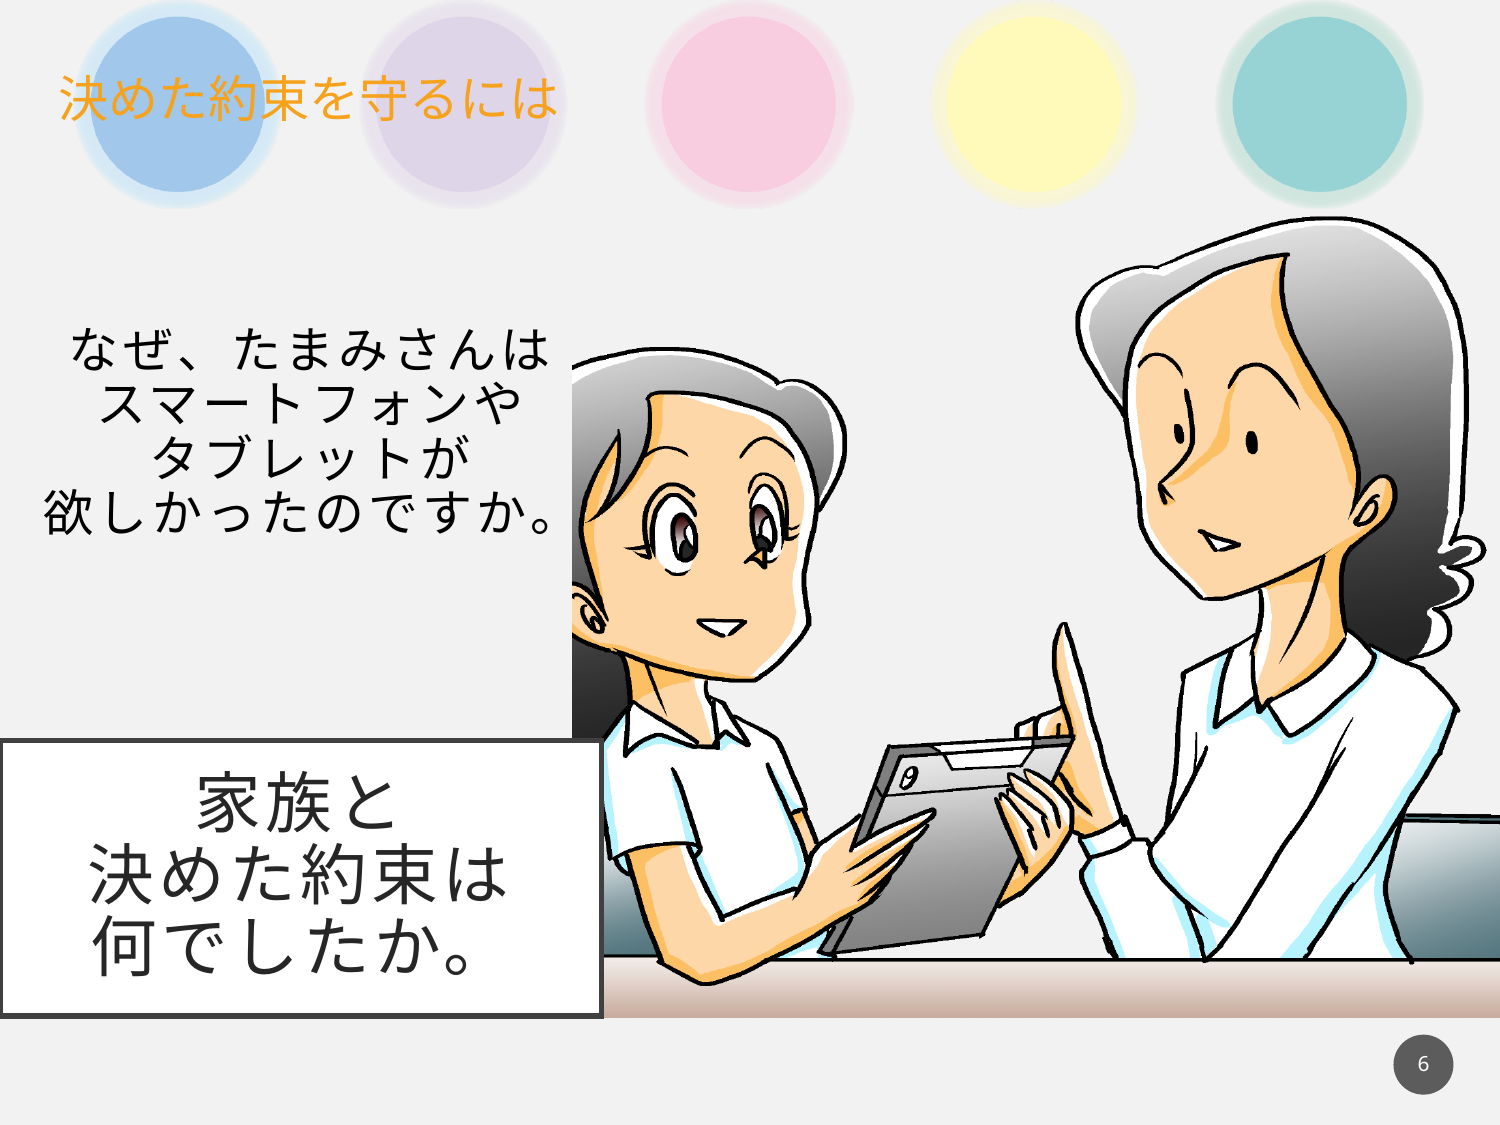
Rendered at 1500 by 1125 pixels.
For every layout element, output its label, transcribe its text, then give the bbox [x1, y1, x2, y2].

slide_number 6 [1393, 1034, 1454, 1095]
picture [73, 101, 85, 117]
picture [73, 0, 1424, 209]
title 家族と 決めた約束は 何でしたか。 [0, 738, 604, 1019]
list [572, 173, 1500, 1018]
text_box なぜ、たまみさんは スマートフォンや タブレットが 欲しかったのですか。 [0, 274, 572, 593]
picture [90, 87, 98, 98]
